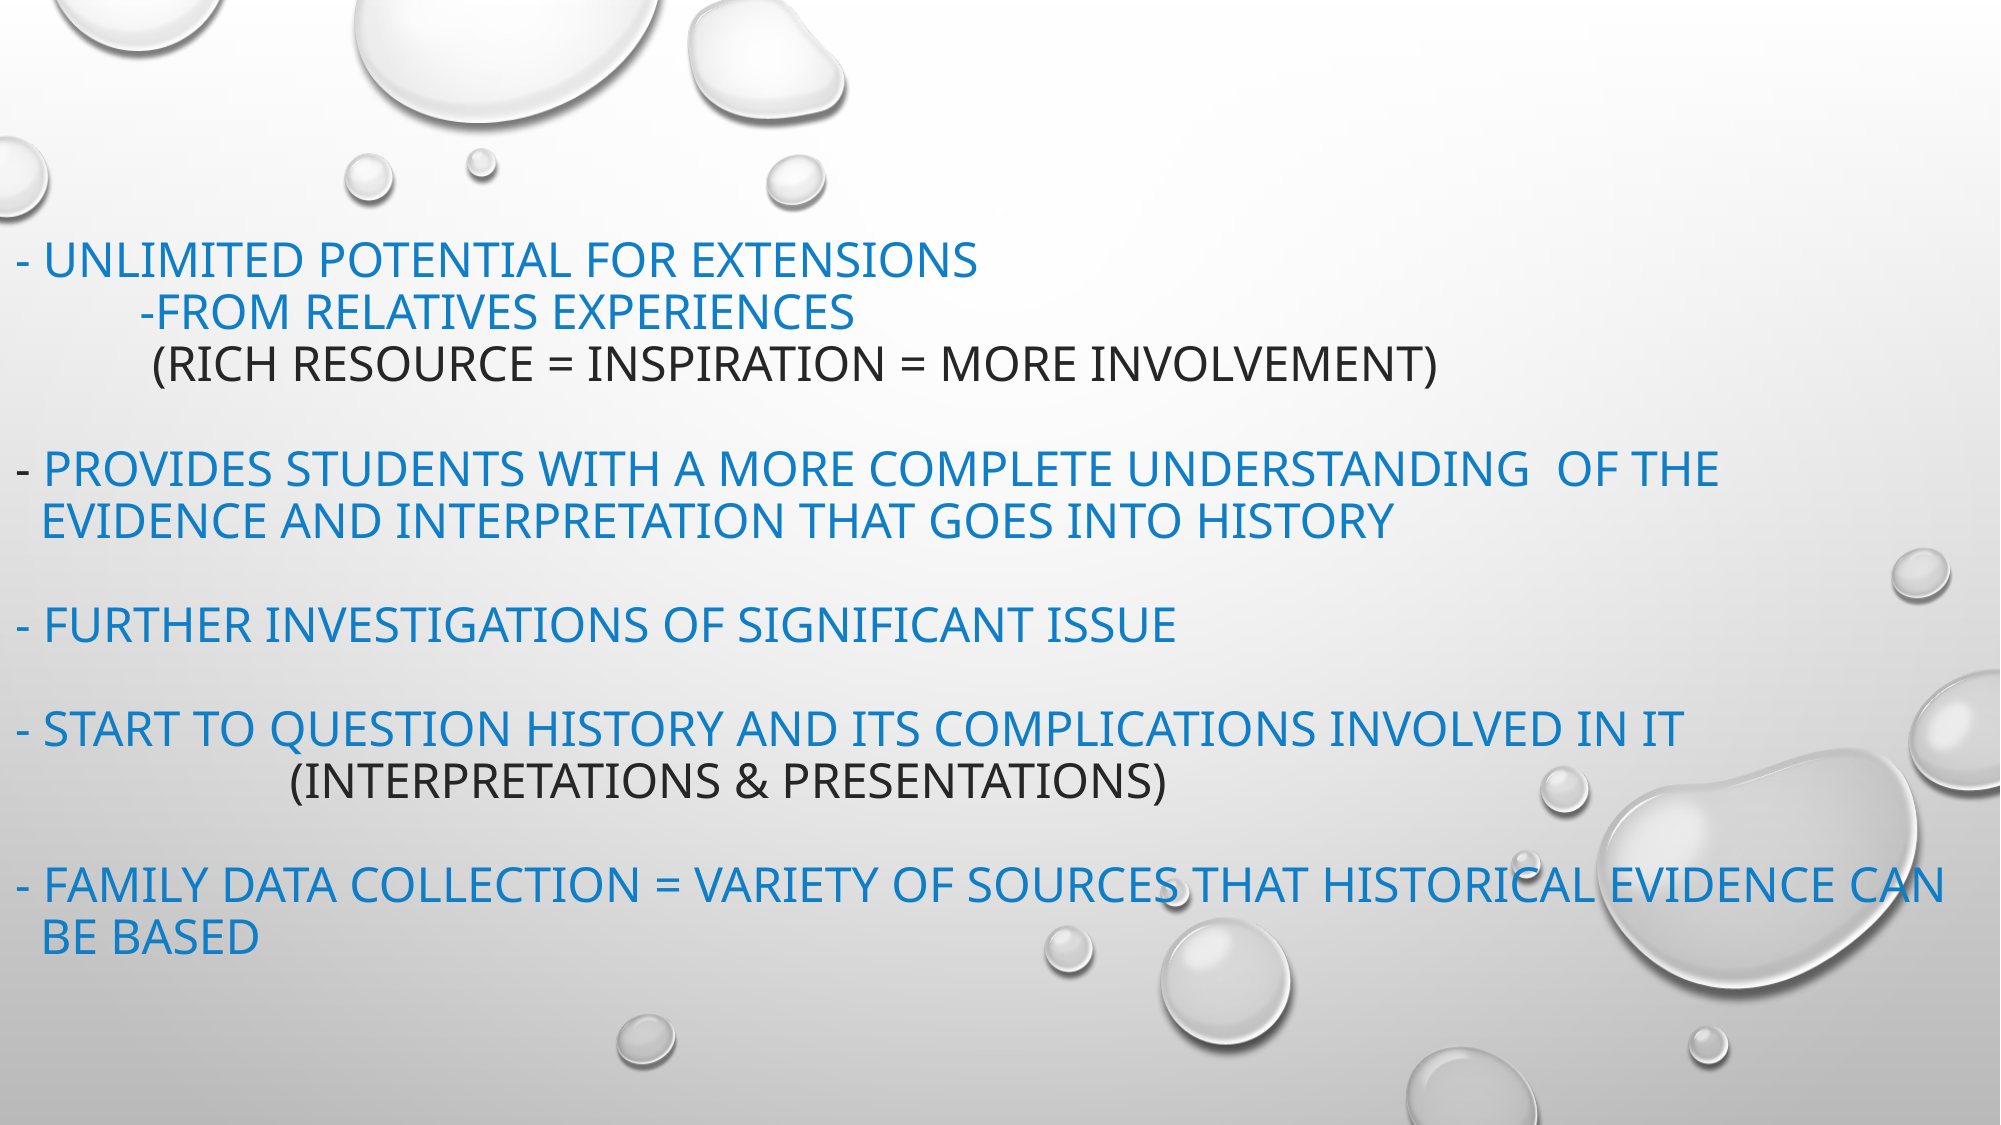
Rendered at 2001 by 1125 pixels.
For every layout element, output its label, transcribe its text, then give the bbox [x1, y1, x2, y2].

title - Unlimited potential for extensions -from relatives experiences (rich resource = inspiration = more involvement) - Provides students with a more complete understanding of the evidence and interpretation that goes into history - Further investigations of significant issue - start to question history and its complications involved in it (interpretations & presentations) - family data collection = variety of sources that historical evidence can be based [0, 213, 1975, 973]
picture [0, 0, 2000, 1125]
